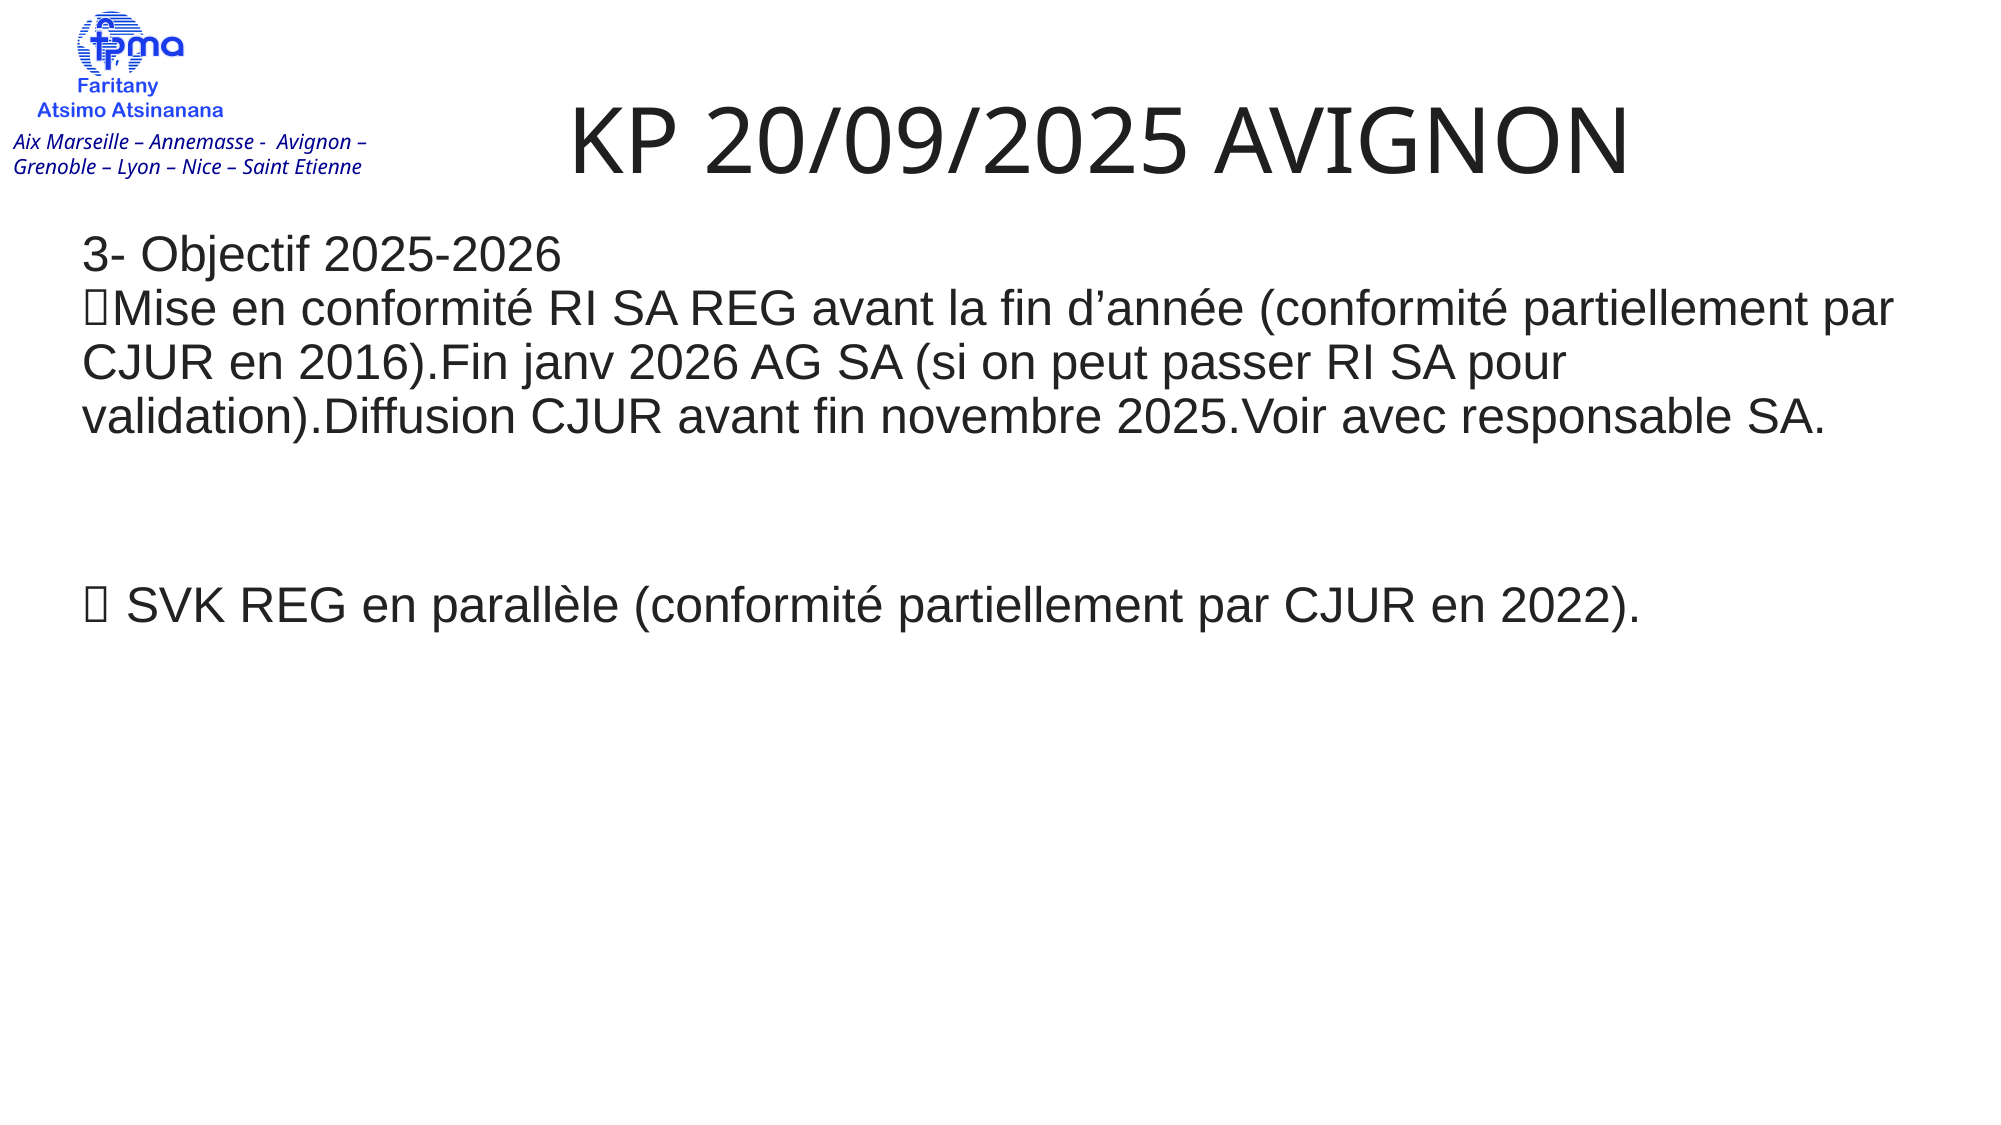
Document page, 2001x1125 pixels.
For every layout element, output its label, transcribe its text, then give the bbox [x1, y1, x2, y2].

picture [29, 5, 232, 123]
text_box Aix Marseille – Annemasse - Avignon – Grenoble – Lyon – Nice – Saint Etienne [0, 121, 398, 187]
title KP 20/09/2025 AVIGNON [202, 6, 2000, 202]
subtitle 3- Objectif 2025-2026 Mise en conformité RI SA REG avant la fin d’année (conformité partiellement par CJUR en 2016).Fin janv 2026 AG SA (si on peut passer RI SA pour validation).Diffusion CJUR avant fin novembre 2025.Voir avec responsable SA.  SVK REG en parallèle (conformité partiellement par CJUR en 2022). [66, 220, 1982, 1069]
